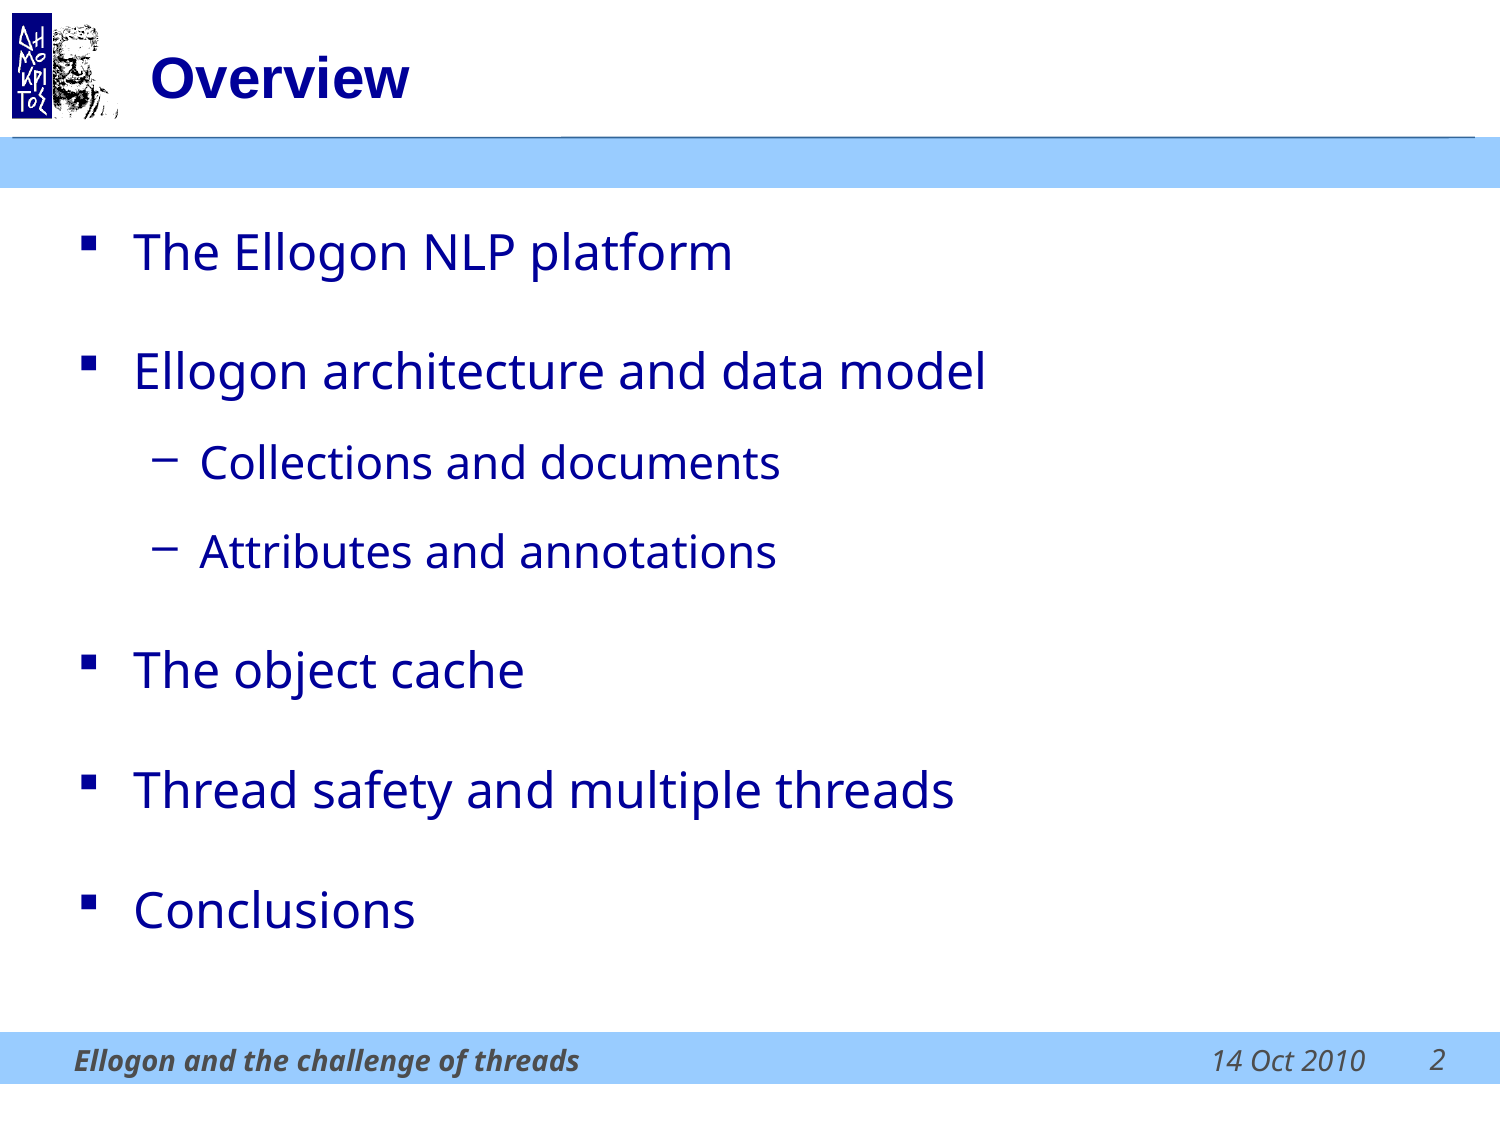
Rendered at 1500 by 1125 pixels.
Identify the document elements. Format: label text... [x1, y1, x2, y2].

picture [11, 13, 118, 120]
footer Ellogon and the challenge of threads [58, 1034, 1190, 1086]
list The Ellogon NLP platform Ellogon architecture and data model Collections and documents Attributes and annotations The object cache Thread safety and multiple threads Conclusions [62, 212, 1438, 1001]
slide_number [1190, 1034, 1381, 1086]
title Overview [135, 12, 1476, 138]
slide_number 2 [1399, 1033, 1476, 1084]
